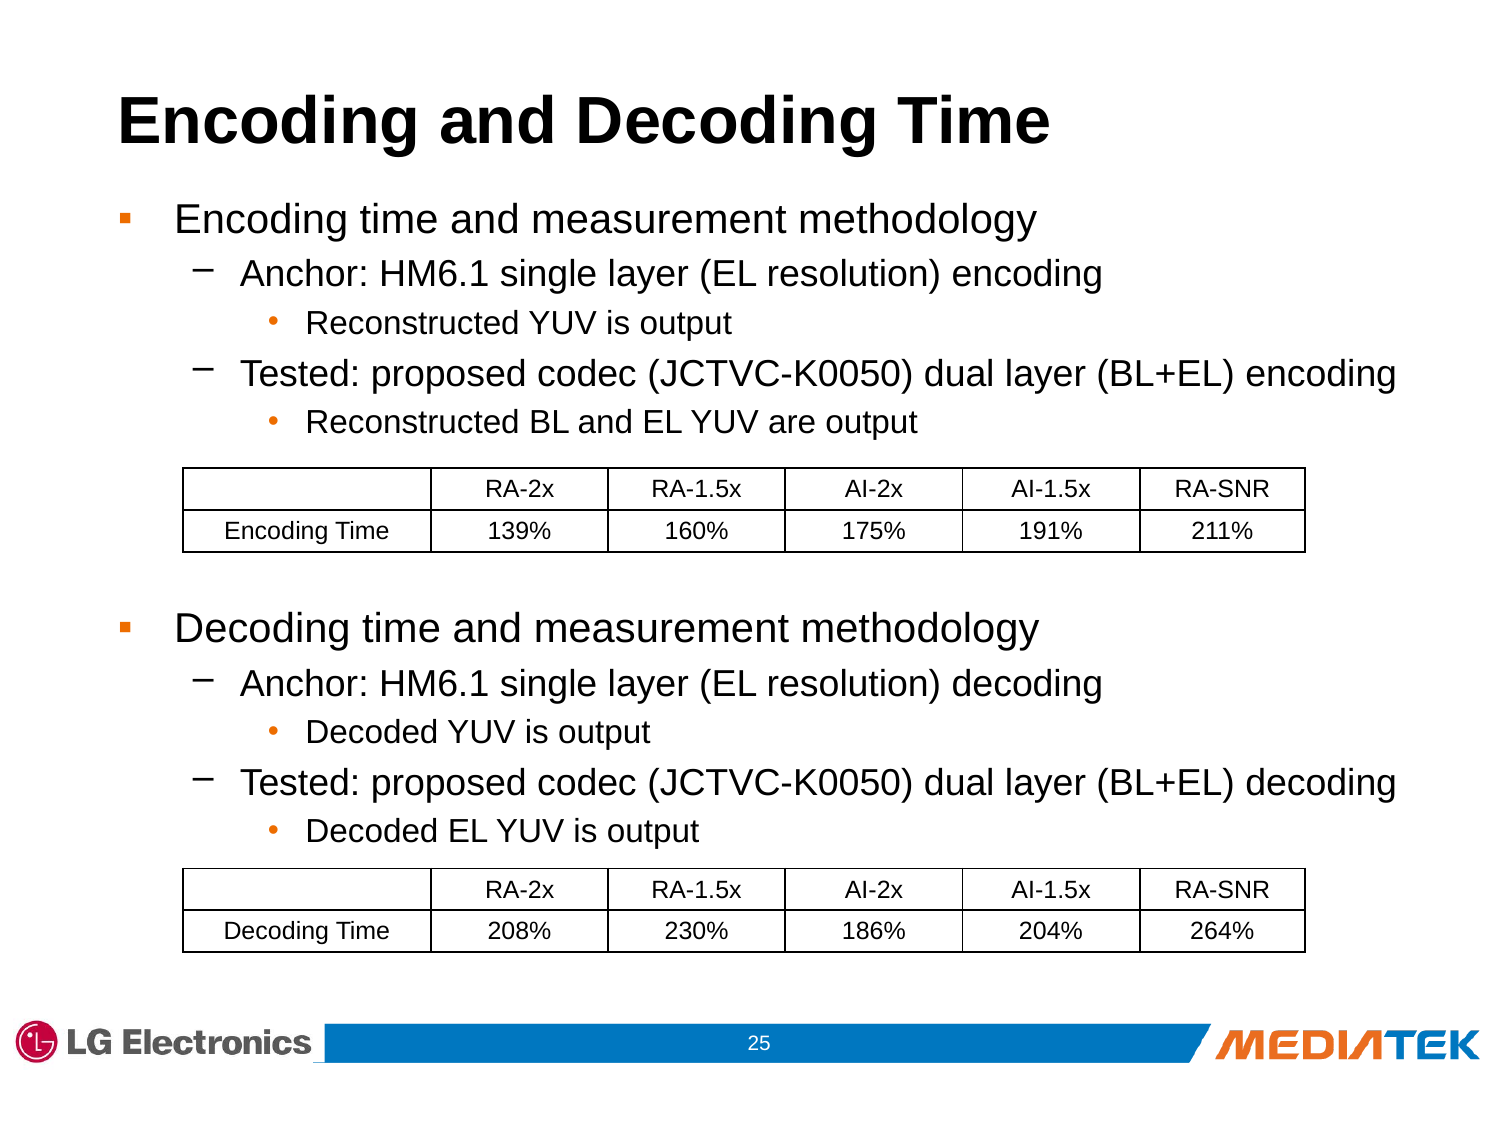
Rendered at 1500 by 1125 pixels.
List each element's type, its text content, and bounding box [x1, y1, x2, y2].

table_cell 208% [432, 911, 607, 951]
picture [13, 1008, 313, 1075]
table_cell 204% [963, 911, 1139, 951]
table_header AI-2x [786, 869, 962, 909]
table_cell 139% [432, 511, 607, 551]
table_header RA-SNR [1141, 469, 1304, 509]
slide_number 24 [720, 1022, 798, 1090]
table_header AI-1.5x [963, 869, 1139, 909]
table_header RA-2x [432, 869, 607, 909]
table_cell 160% [609, 511, 784, 551]
title Encoding and Decoding Time [101, 62, 1425, 172]
table_cell 186% [786, 911, 962, 951]
table_header RA-SNR [1141, 869, 1304, 909]
list Encoding time and measurement methodology Anchor: HM6.1 single layer (EL resolution) encoding Reconstructed YUV is output Tested: proposed codec (JCTVC-K0050) dual layer (BL+EL) encoding Reconstructed BL and EL YUV are output Decoding time and measurement methodology Anchor: HM6.1 single layer (EL resolution) decoding Decoded YUV is output Tested: proposed codec (JCTVC-K0050) dual layer (BL+EL) decoding Decoded EL YUV is output [102, 184, 1425, 998]
table_cell 191% [963, 511, 1139, 551]
table_header [184, 869, 430, 909]
table_cell 175% [786, 511, 962, 551]
table_cell Encoding Time [184, 511, 430, 551]
picture [798, 1023, 1480, 1063]
table_cell 230% [609, 911, 784, 951]
table_header RA-2x [432, 469, 607, 509]
table_header AI-1.5x [963, 469, 1139, 509]
table_header [184, 469, 430, 509]
table_cell 264% [1141, 911, 1304, 951]
table_header RA-1.5x [609, 869, 784, 909]
table_header AI-2x [786, 469, 962, 509]
table_cell 211% [1141, 511, 1304, 551]
table_header RA-1.5x [609, 469, 784, 509]
picture [325, 1023, 720, 1063]
table_cell Decoding Time [184, 911, 430, 951]
